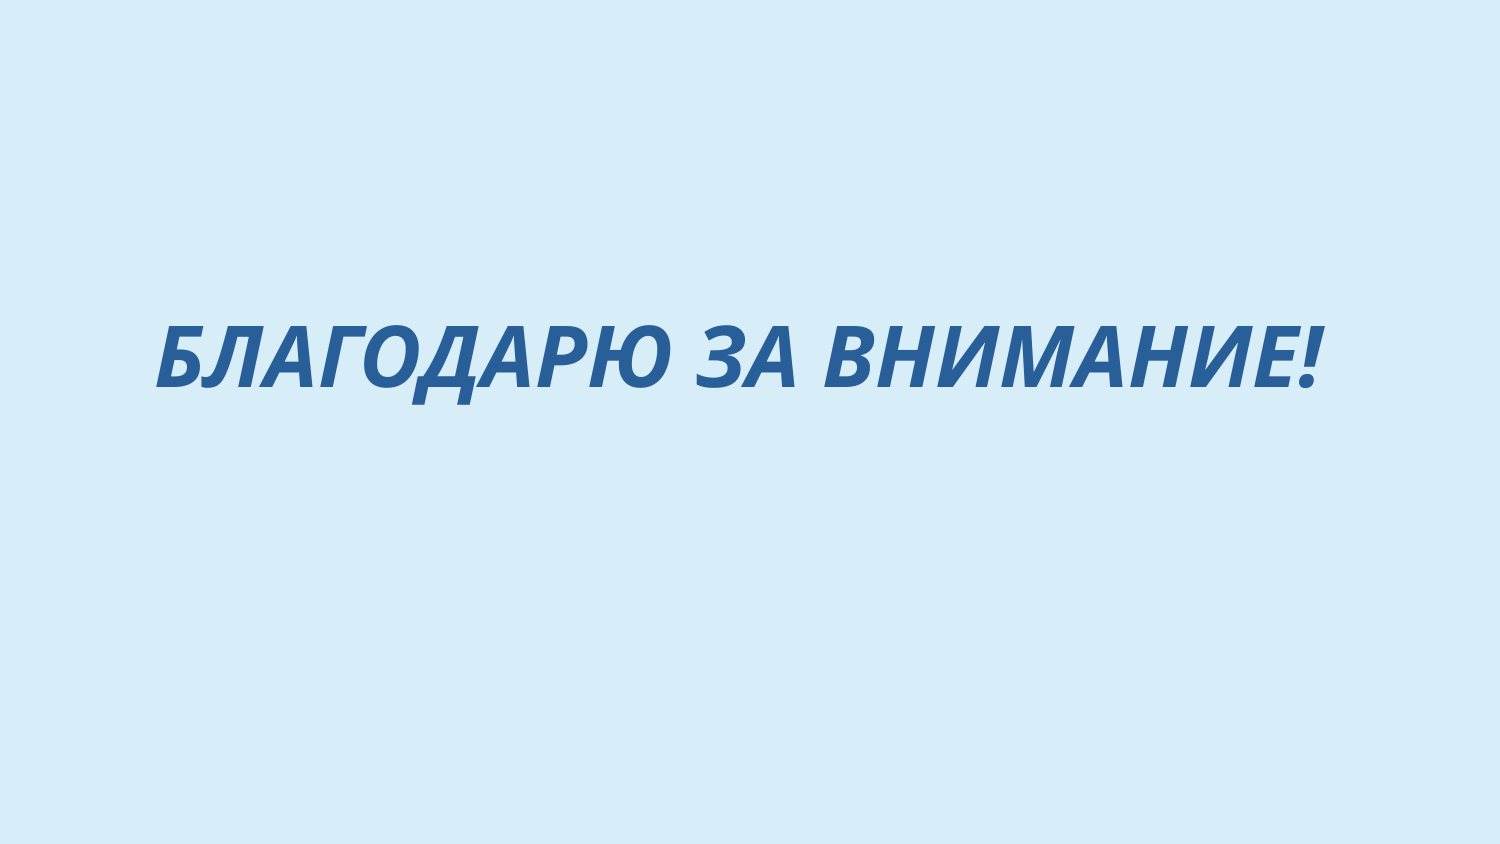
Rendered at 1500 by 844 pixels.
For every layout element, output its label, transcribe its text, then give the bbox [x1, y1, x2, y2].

title БЛАГОДАРЮ ЗА ВНИМАНИЕ! [5, 252, 1474, 467]
